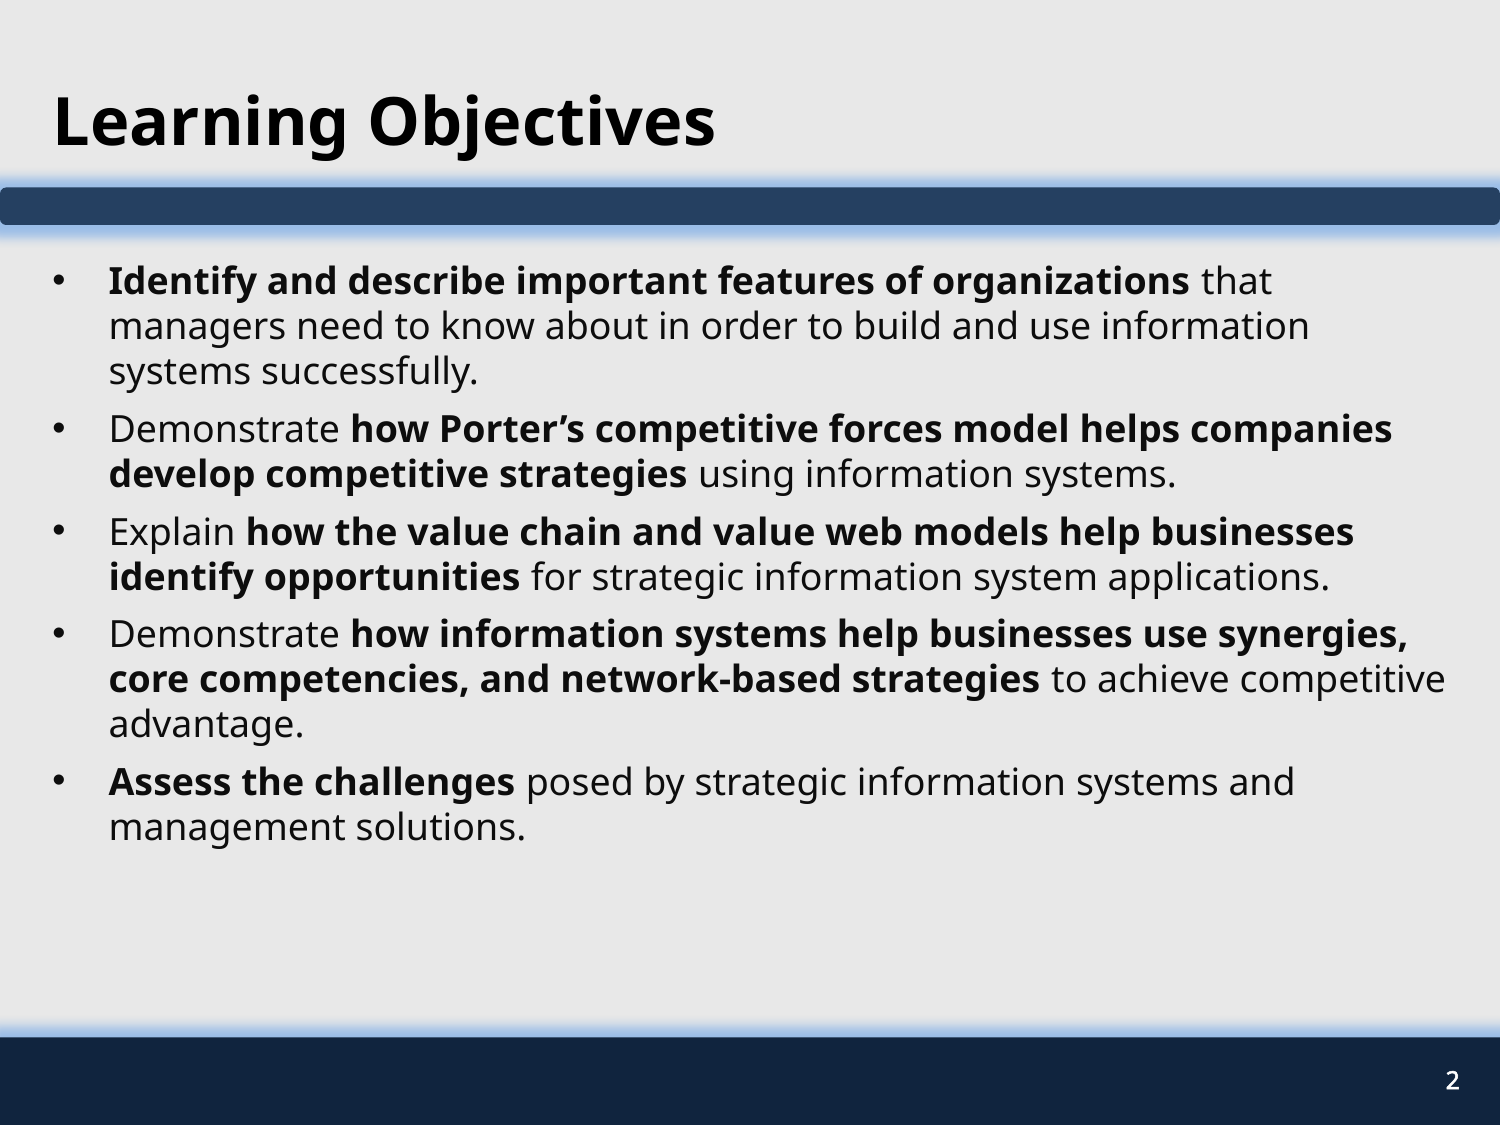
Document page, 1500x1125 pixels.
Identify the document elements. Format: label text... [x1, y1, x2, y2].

list Identify and describe important features of organizations that managers need to know about in order to build and use information systems successfully. Demonstrate how Porter’s competitive forces model helps companies develop competitive strategies using information systems. Explain how the value chain and value web models help businesses identify opportunities for strategic information system applications. Demonstrate how information systems help businesses use synergies, core competencies, and network-based strategies to achieve competitive advantage. Assess the challenges posed by strategic information systems and management solutions. [37, 249, 1475, 1025]
slide_number 2 [1412, 1050, 1475, 1113]
title Learning Objectives [37, 62, 1338, 176]
